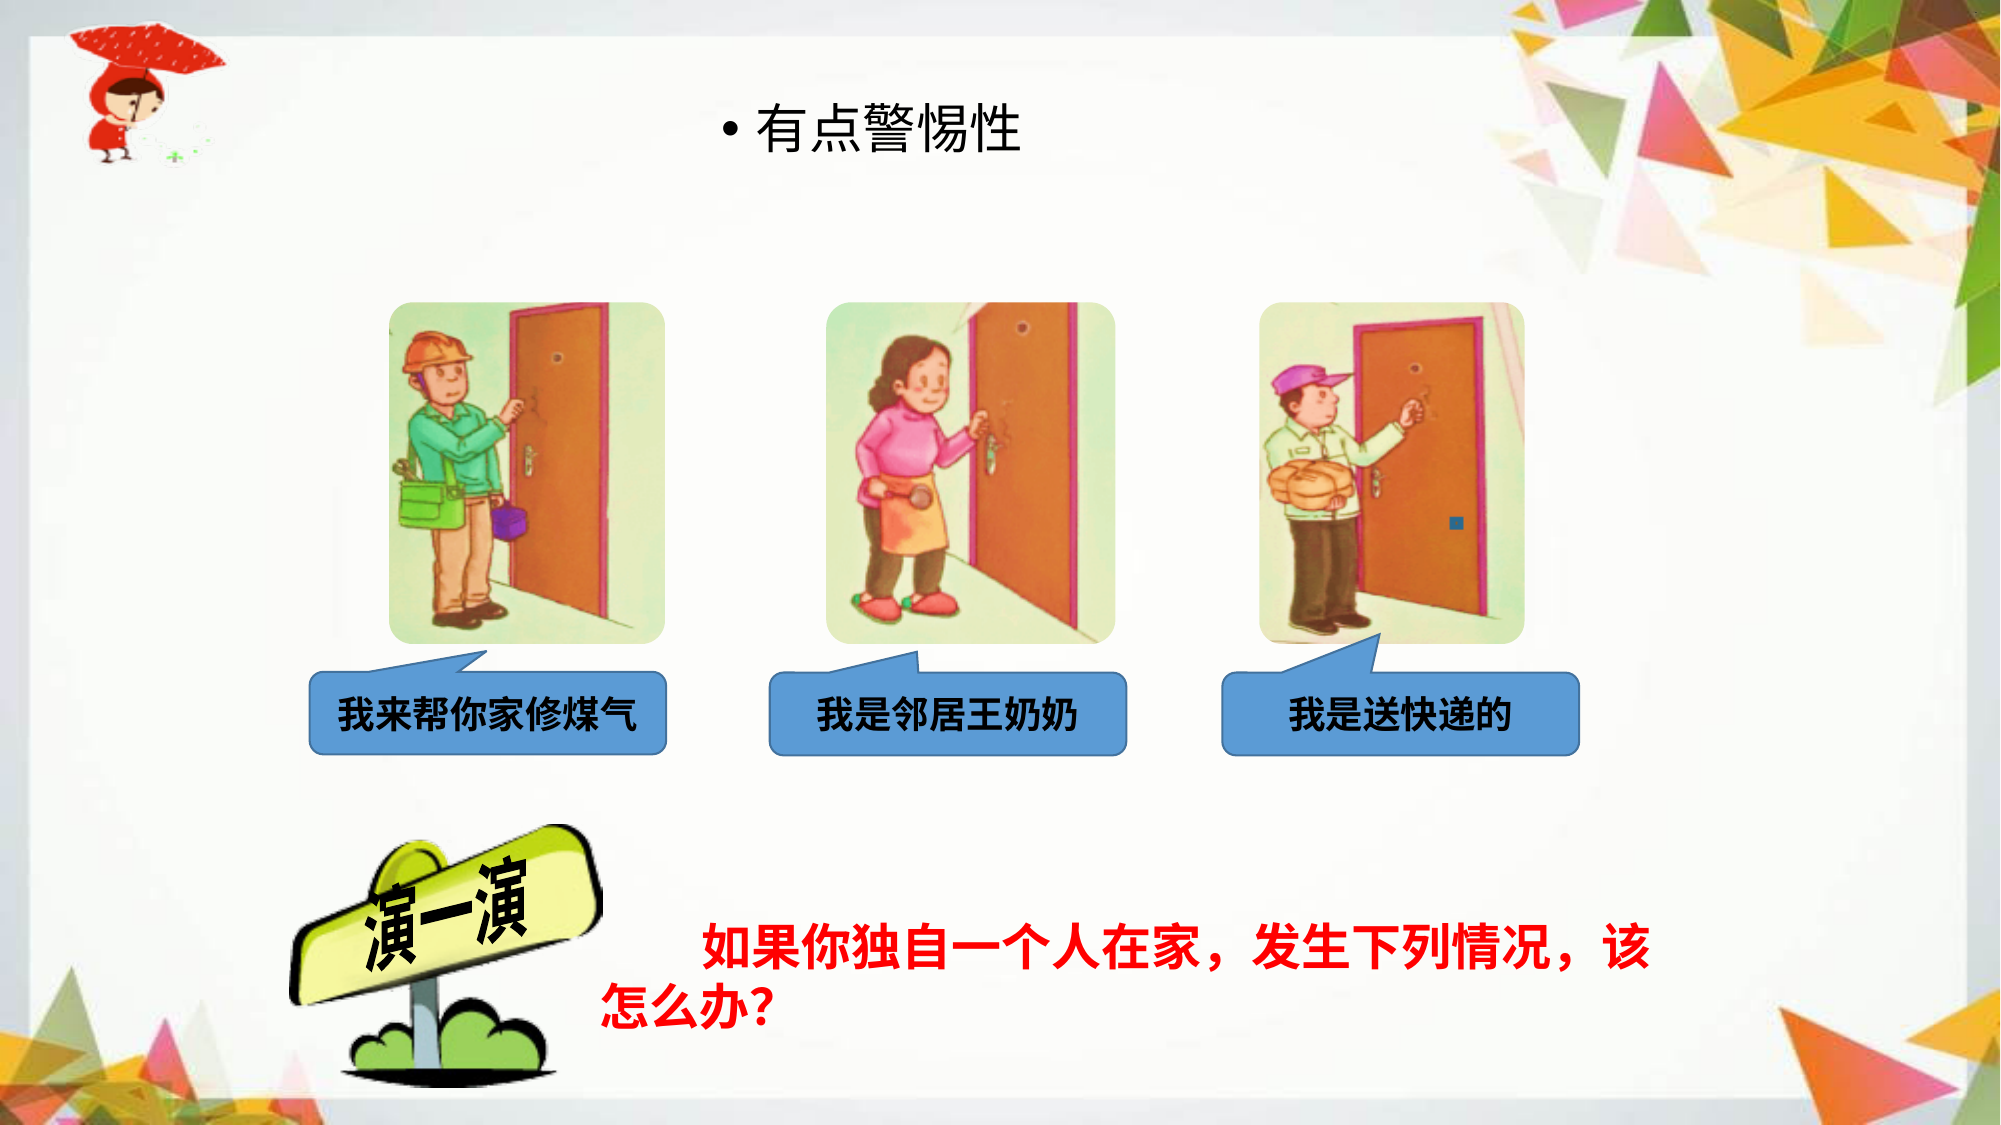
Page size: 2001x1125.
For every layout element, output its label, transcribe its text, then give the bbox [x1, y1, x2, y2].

text_box 我来帮你家修煤气 [308, 650, 668, 756]
text_box 我是送快递的 [1221, 645, 1581, 757]
text_box 我是邻居王奶奶 [768, 650, 1128, 757]
list 有点警惕性 [705, 94, 2000, 169]
text_box 如果你独自一个人在家，发生下列情况，该怎么办？ [603, 907, 1700, 1043]
picture [0, 0, 2001, 1125]
